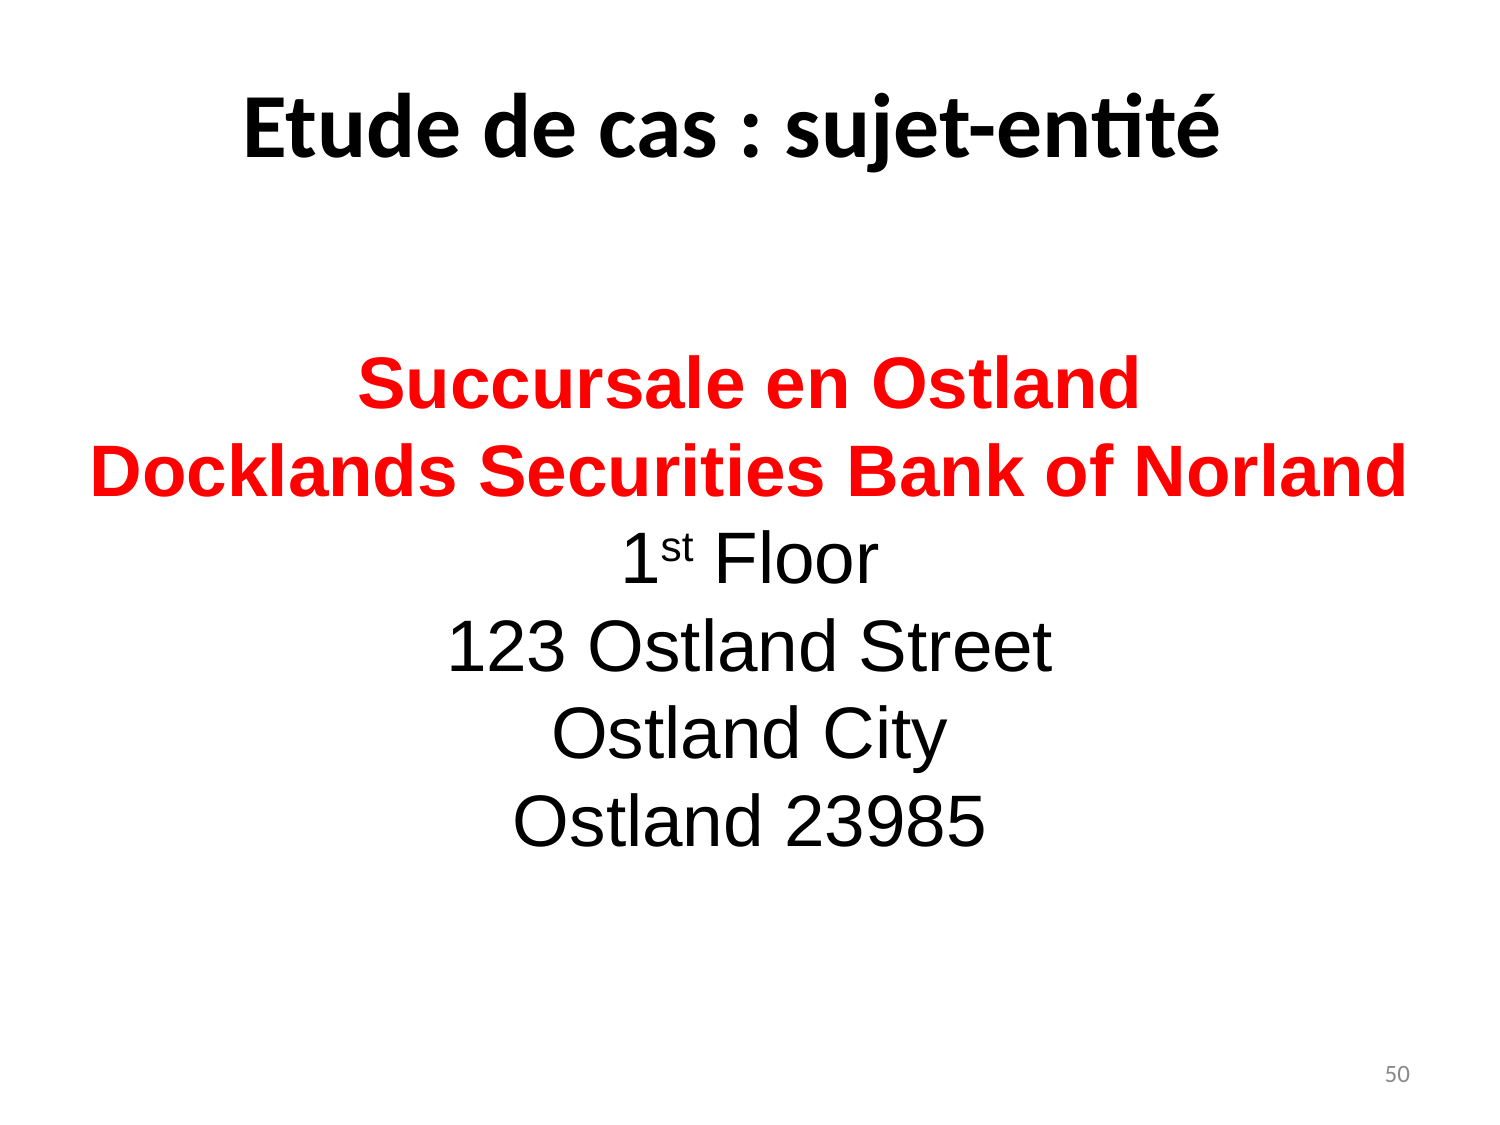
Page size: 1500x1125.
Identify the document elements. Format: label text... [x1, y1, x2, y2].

text_box Succursale en Ostland Docklands Securities Bank of Norland 1st Floor 123 Ostland Street Ostland City Ostland 23985 [0, 328, 1500, 869]
slide_number 50 [1074, 1042, 1425, 1103]
title Etude de cas : sujet-entité [57, 27, 1408, 216]
